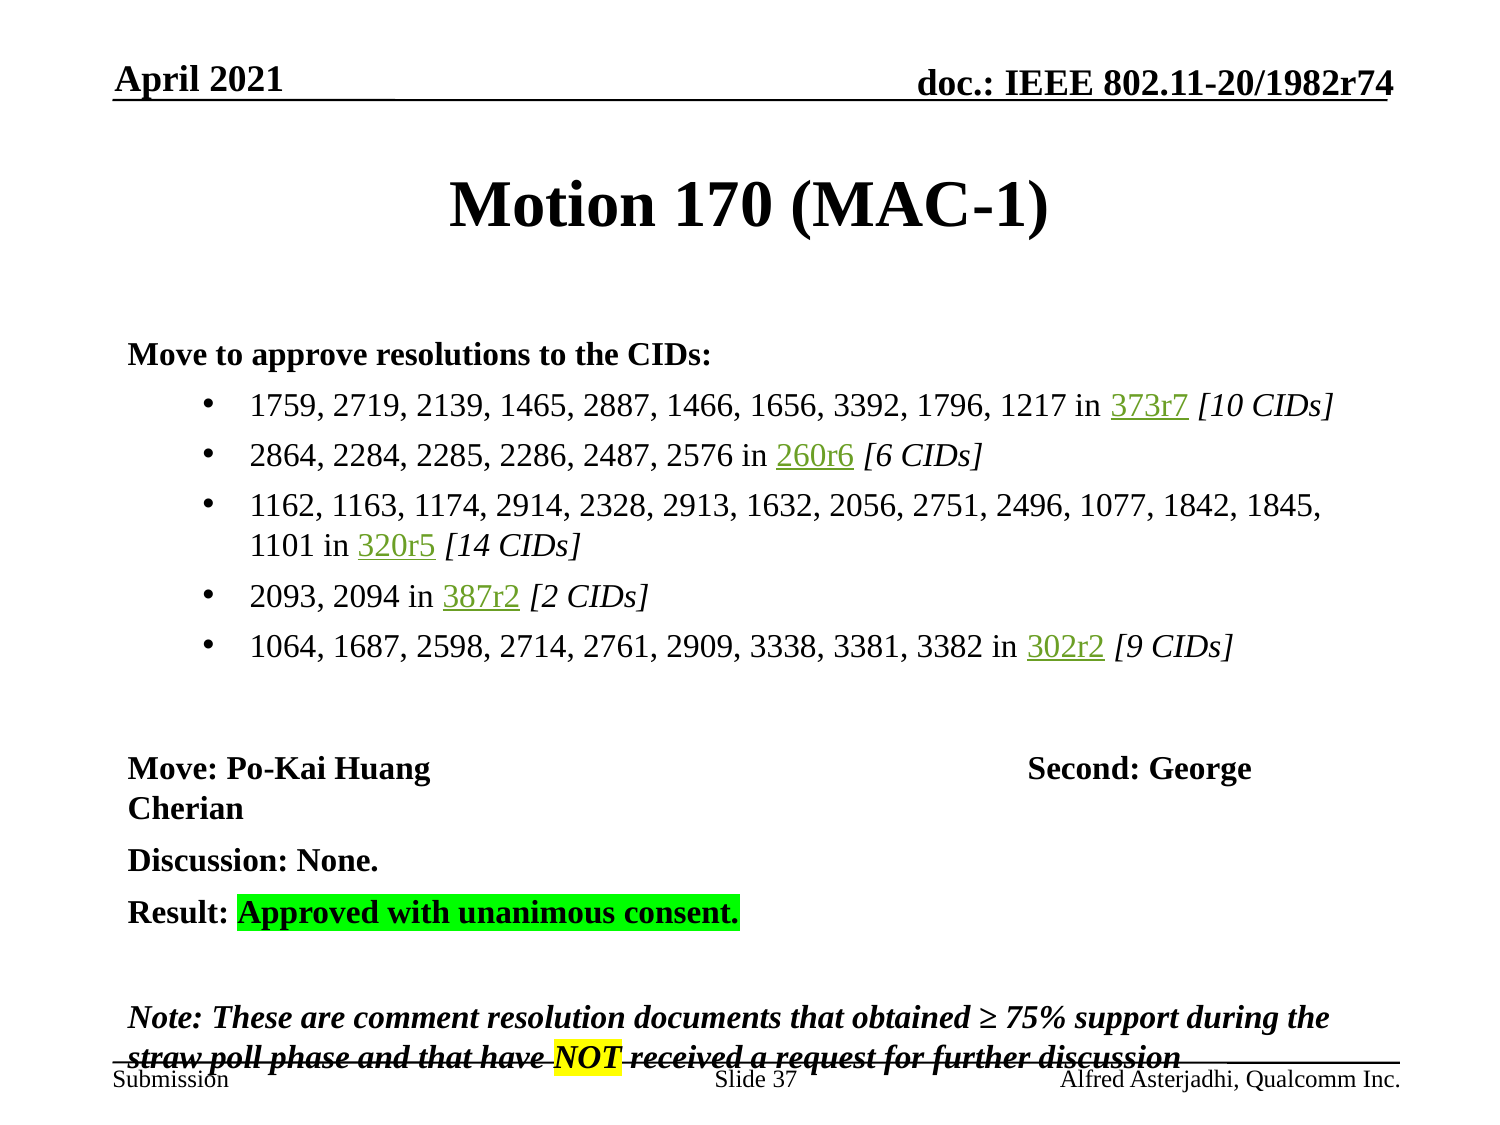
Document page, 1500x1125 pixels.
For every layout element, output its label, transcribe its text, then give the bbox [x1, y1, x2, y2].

slide_number Slide 37 [712, 1061, 800, 1123]
footer Alfred Asterjadhi, Qualcomm Inc. [878, 1061, 1402, 1093]
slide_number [114, 54, 423, 100]
list Move to approve resolutions to the CIDs: 1759, 2719, 2139, 1465, 2887, 1466, 1656, 3392, 1796, 1217 in 373r7 [10 CIDs] 2864, 2284, 2285, 2286, 2487, 2576 in 260r6 [6 CIDs] 1162, 1163, 1174, 2914, 2328, 2913, 1632, 2056, 2751, 2496, 1077, 1842, 1845, 1101 in 320r5 [14 CIDs] 2093, 2094 in 387r2 [2 CIDs] 1064, 1687, 2598, 2714, 2761, 2909, 3338, 3381, 3382 in 302r2 [9 CIDs] Move: Po-Kai Huang Second: George Cherian Discussion: None. Result: Approved with unanimous consent. Note: These are comment resolution documents that obtained ≥ 75% support during the straw poll phase and that have NOT received a request for further discussion [112, 324, 1388, 1038]
title Motion 170 (MAC-1) [112, 112, 1388, 288]
